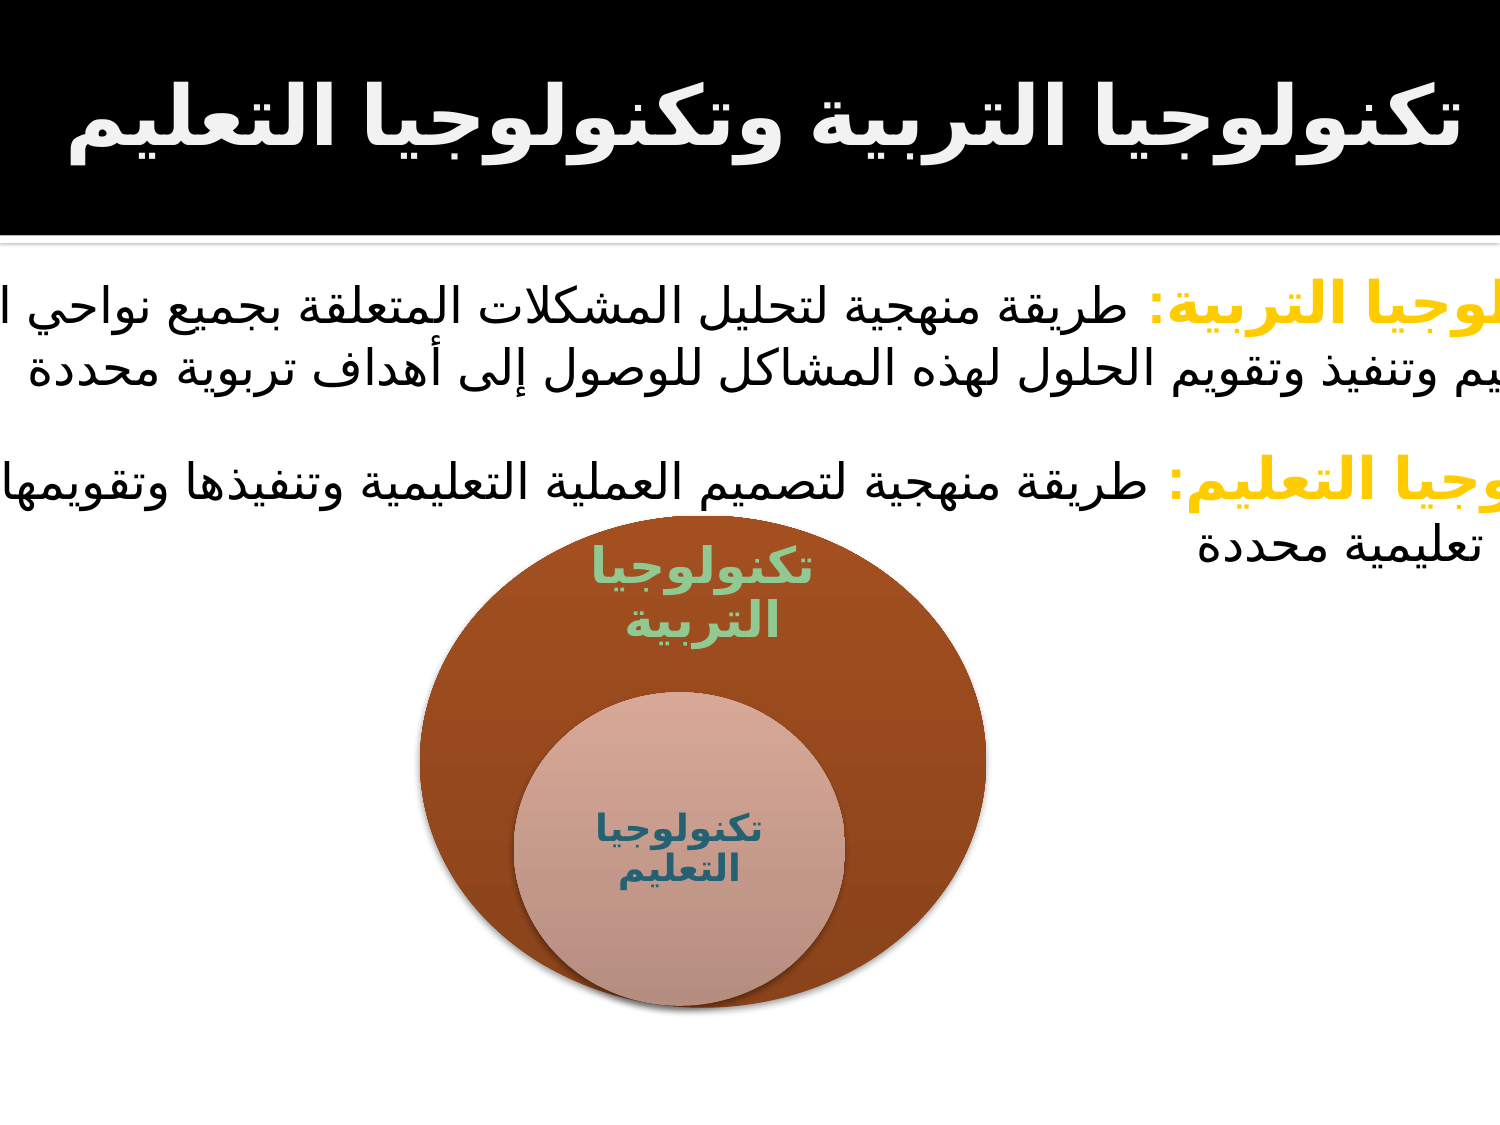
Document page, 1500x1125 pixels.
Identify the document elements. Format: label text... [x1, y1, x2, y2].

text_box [351, 515, 1055, 1008]
text_box تكنولوجيا التربية وتكنولوجيا التعليم [50, 54, 1483, 170]
text_box تكنولوجيا التربية: طريقة منهجية لتحليل المشكلات المتعلقة بجميع نواحي التعلم, وتصميم وتنفيذ وتقويم الحلول لهذه المشاكل للوصول إلى أهداف تربوية محددة. [0, 257, 1500, 403]
text_box تكنولوجيا التعليم: طريقة منهجية لتصميم العملية التعليمية وتنفيذها وتقويمها لتحقيق أهداف تعليمية محددة. [0, 433, 1500, 579]
